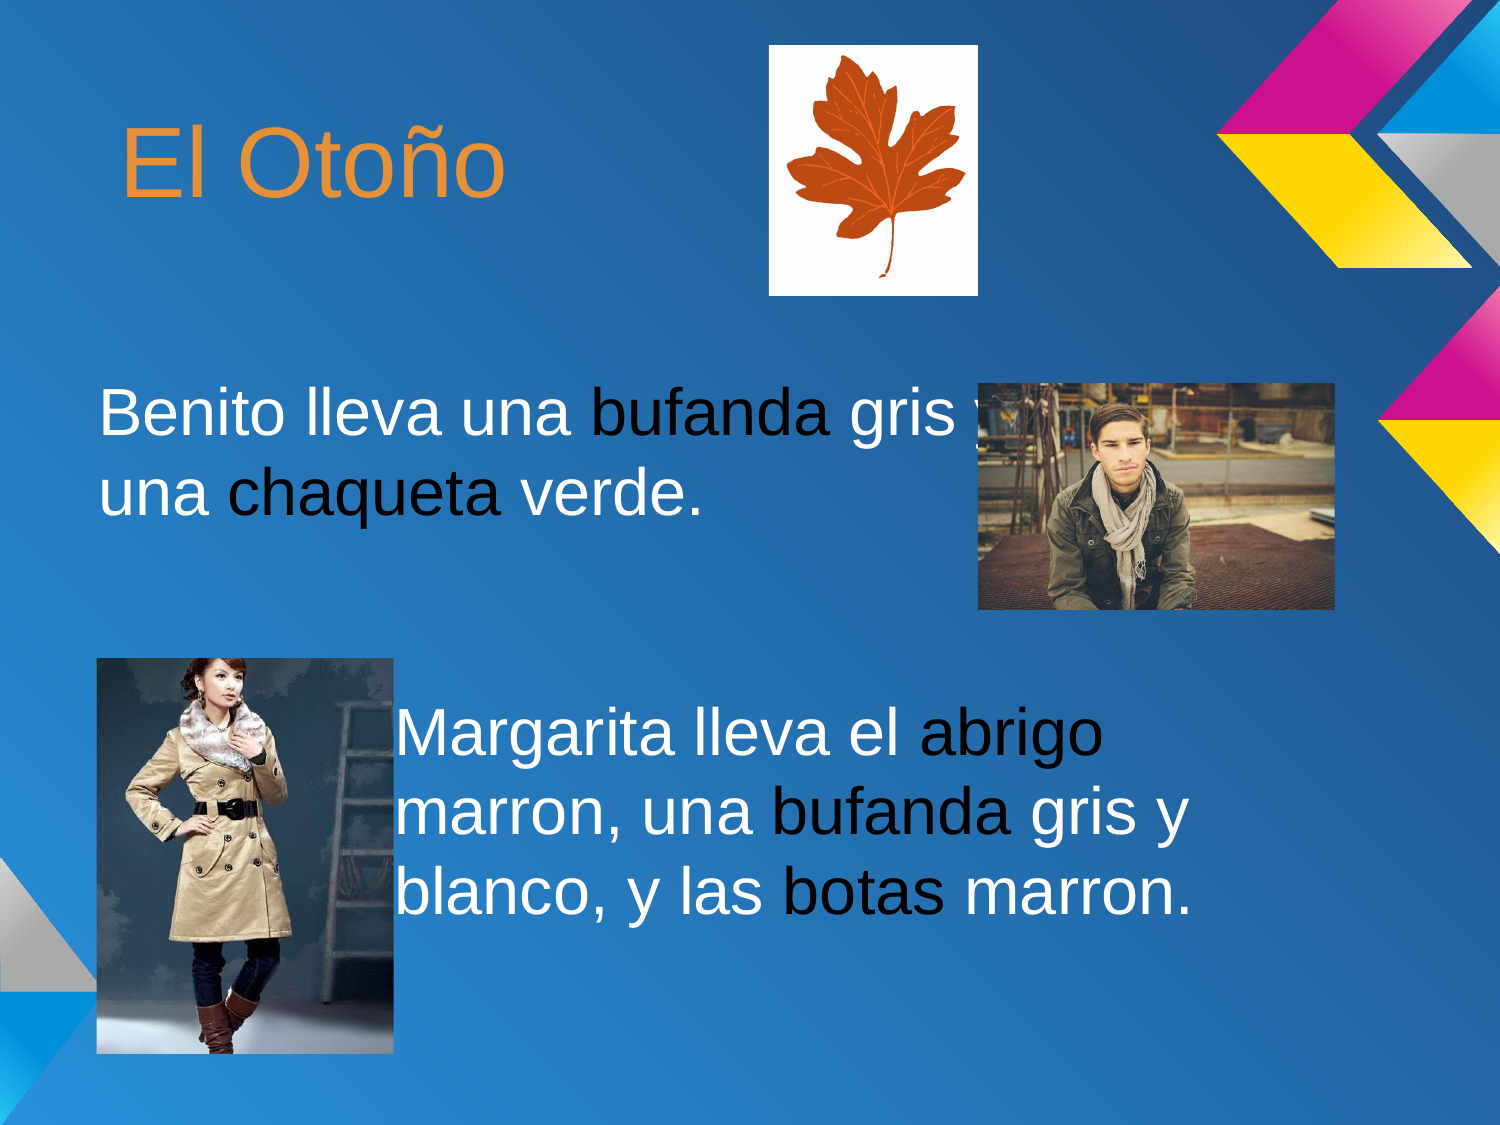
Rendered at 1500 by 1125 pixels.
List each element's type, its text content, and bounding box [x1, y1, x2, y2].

text_box [768, 45, 978, 296]
list Benito lleva una bufanda gris y una chaqueta verde. Margarita lleva el abrigo marron, una bufanda gris y blanco, y las botas marron. [82, 353, 1364, 1022]
text_box [977, 383, 1335, 610]
title El Otoño [66, 14, 1197, 233]
text_box [96, 658, 394, 1054]
